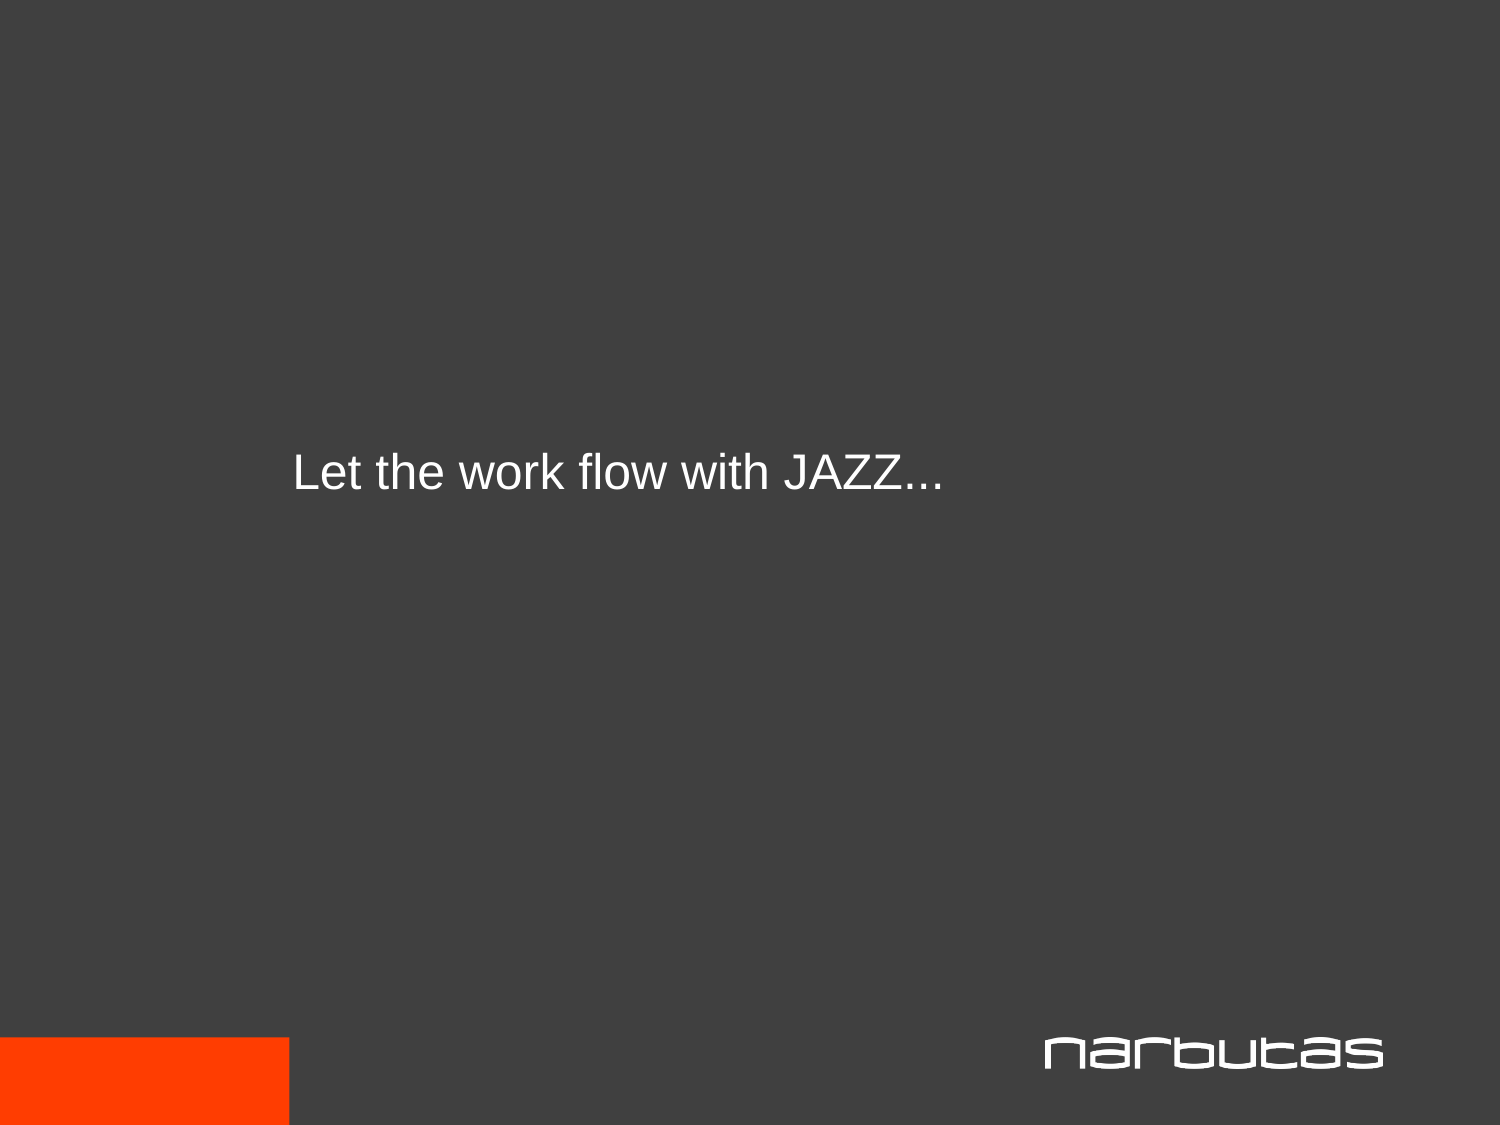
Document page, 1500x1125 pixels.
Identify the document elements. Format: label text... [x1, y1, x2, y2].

list Let the work flow with JAZZ... [277, 432, 1211, 516]
picture [1045, 1037, 1383, 1069]
